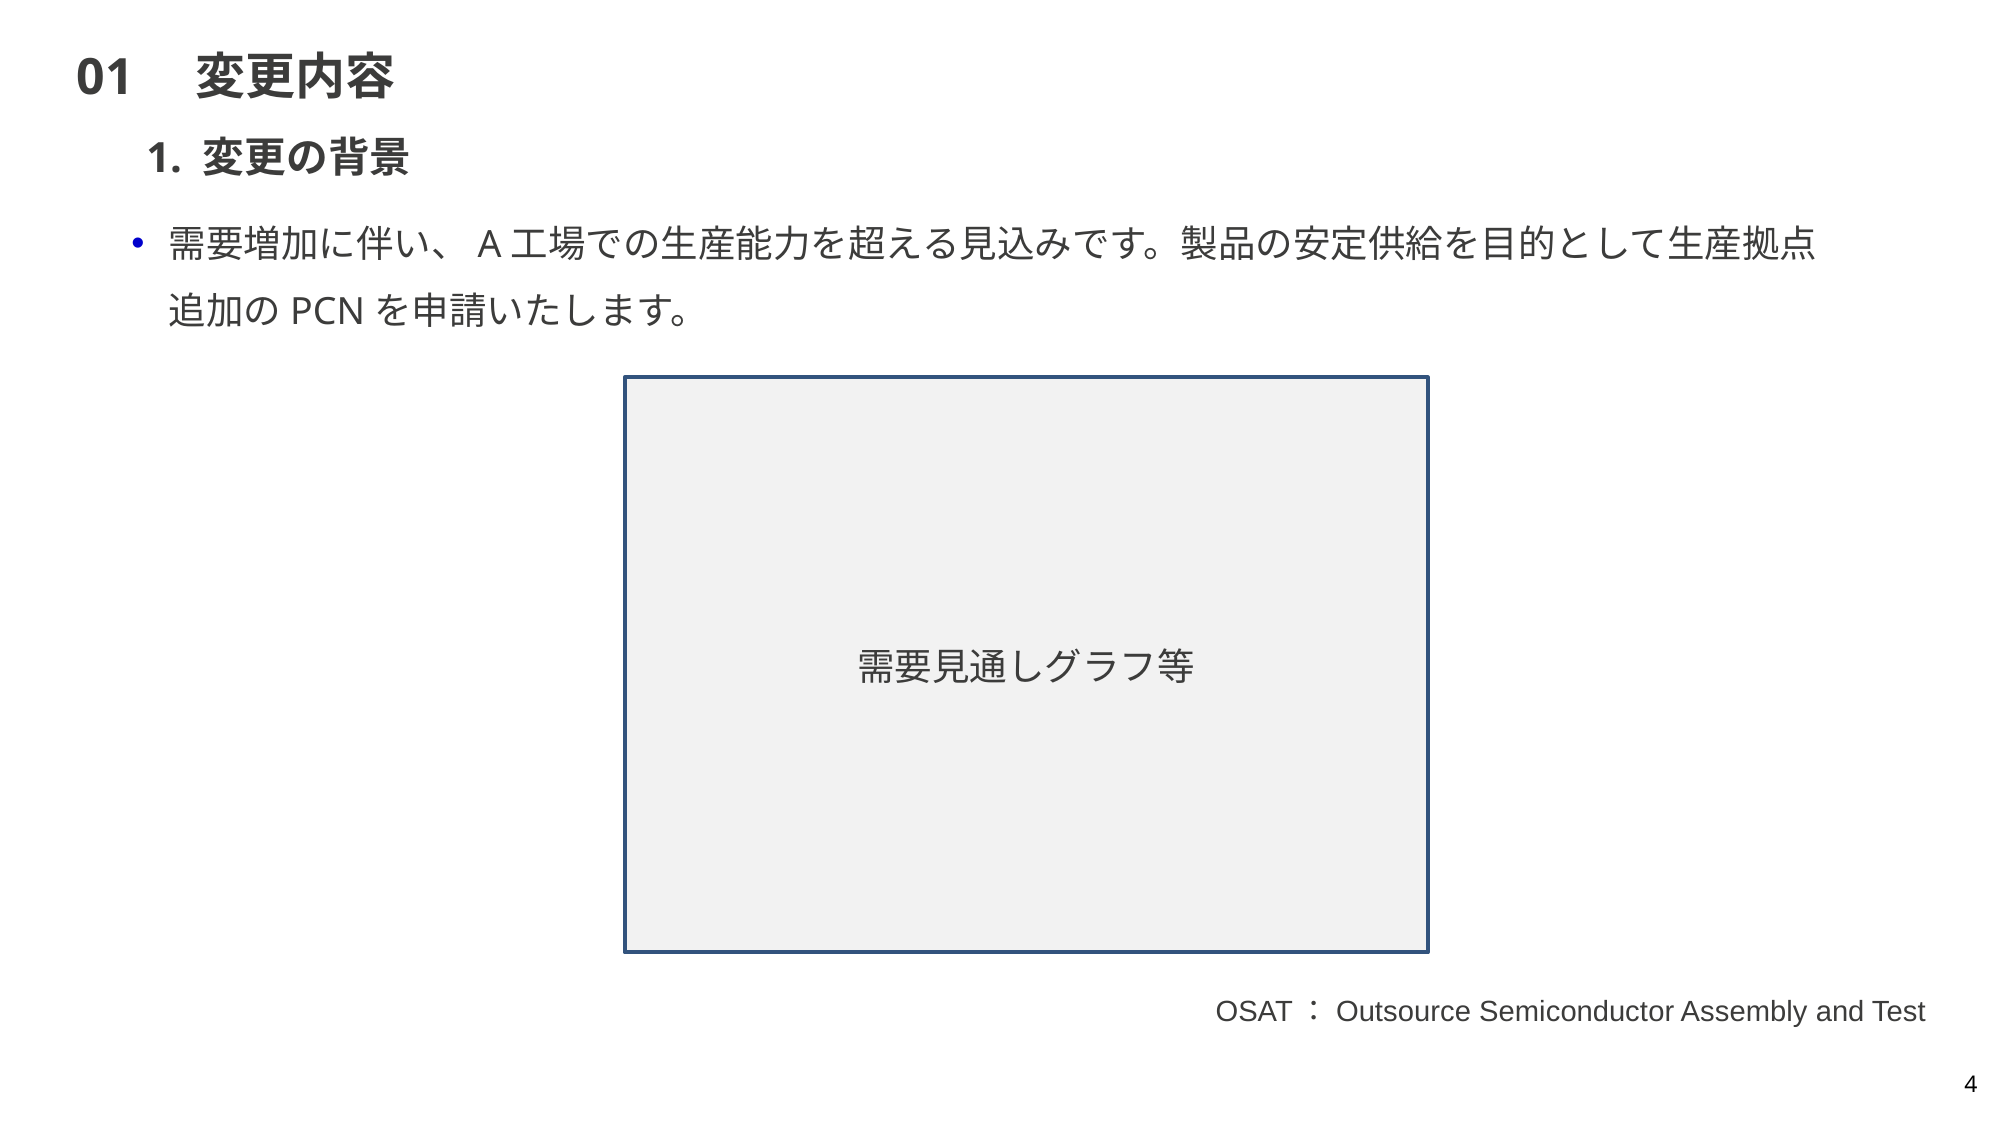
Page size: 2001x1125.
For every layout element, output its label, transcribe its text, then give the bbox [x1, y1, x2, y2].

text_box 需要増加に伴い、A工場での生産能力を超える見込みです。製品の安定供給を目的として生産拠点追加のPCNを申請いたします。 [116, 190, 1843, 345]
text_box 需要見通しグラフ等 [623, 375, 1430, 954]
text_box 1. 変更の背景 [69, 124, 1546, 200]
title 01 変更内容 [0, 0, 1877, 123]
text_box OSAT：Outsource Semiconductor Assembly and Test [1200, 984, 1975, 1035]
